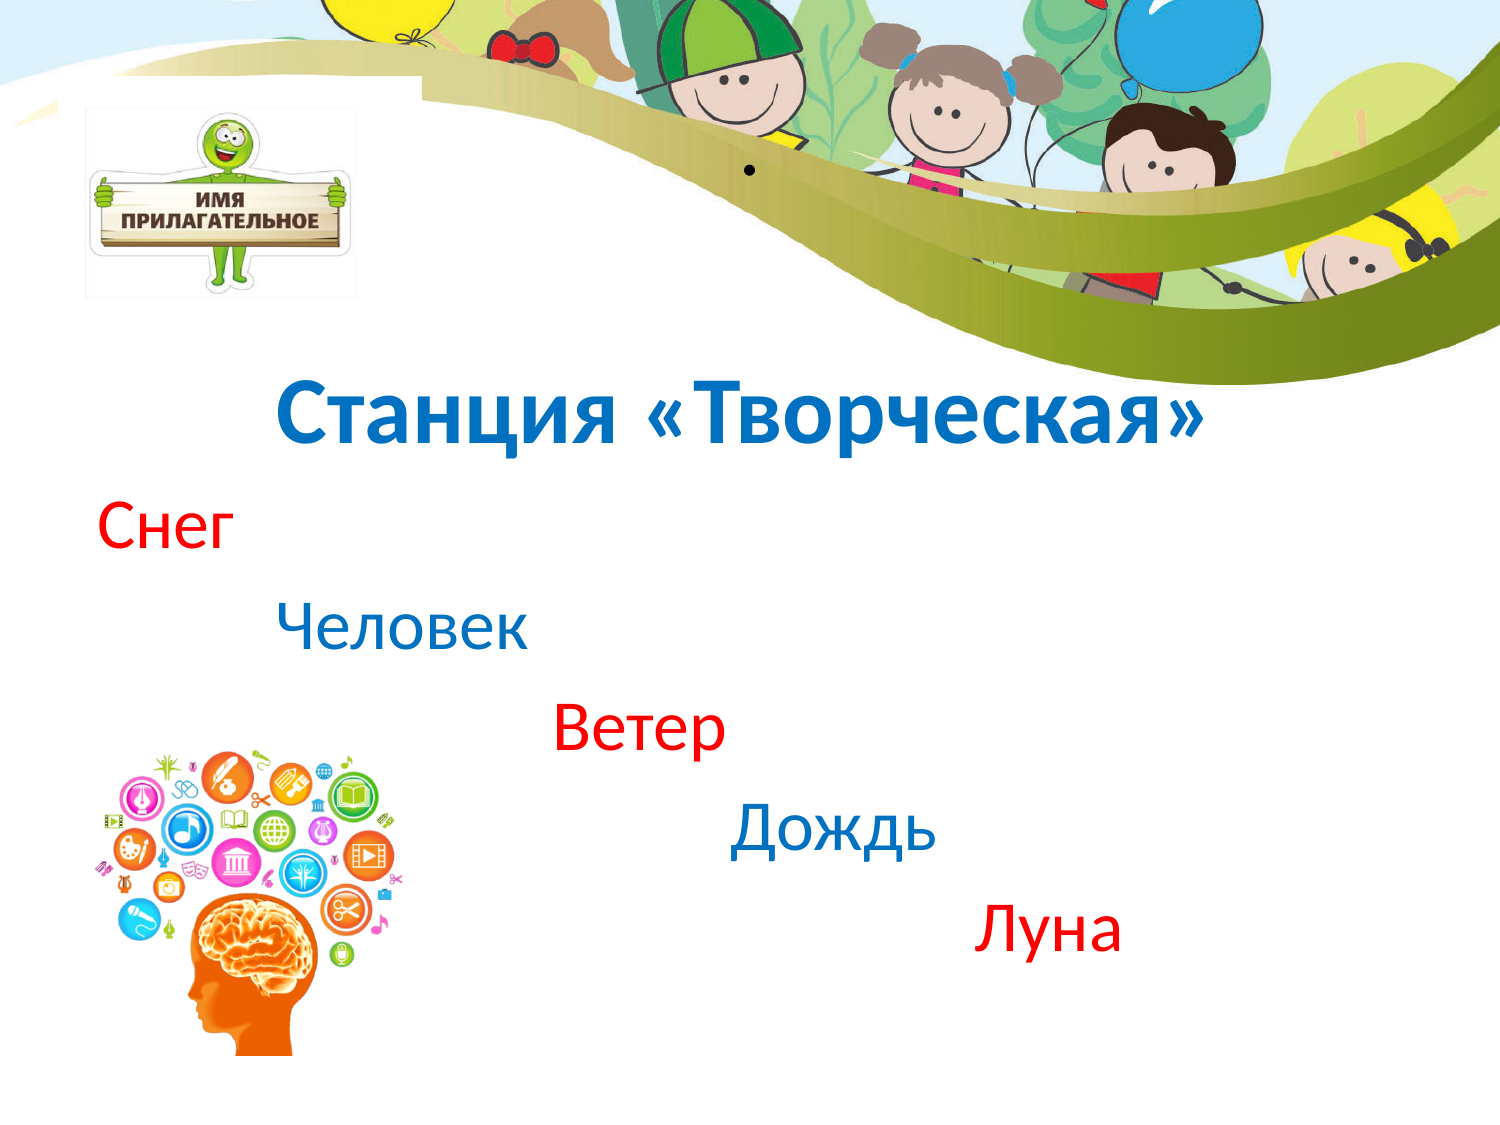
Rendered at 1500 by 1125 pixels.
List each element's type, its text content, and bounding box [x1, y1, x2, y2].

title . [75, 45, 1425, 233]
picture [0, 0, 1500, 1125]
list Станция «Творческая» Снег Человек Ветер Дождь Луна [82, 234, 1432, 977]
